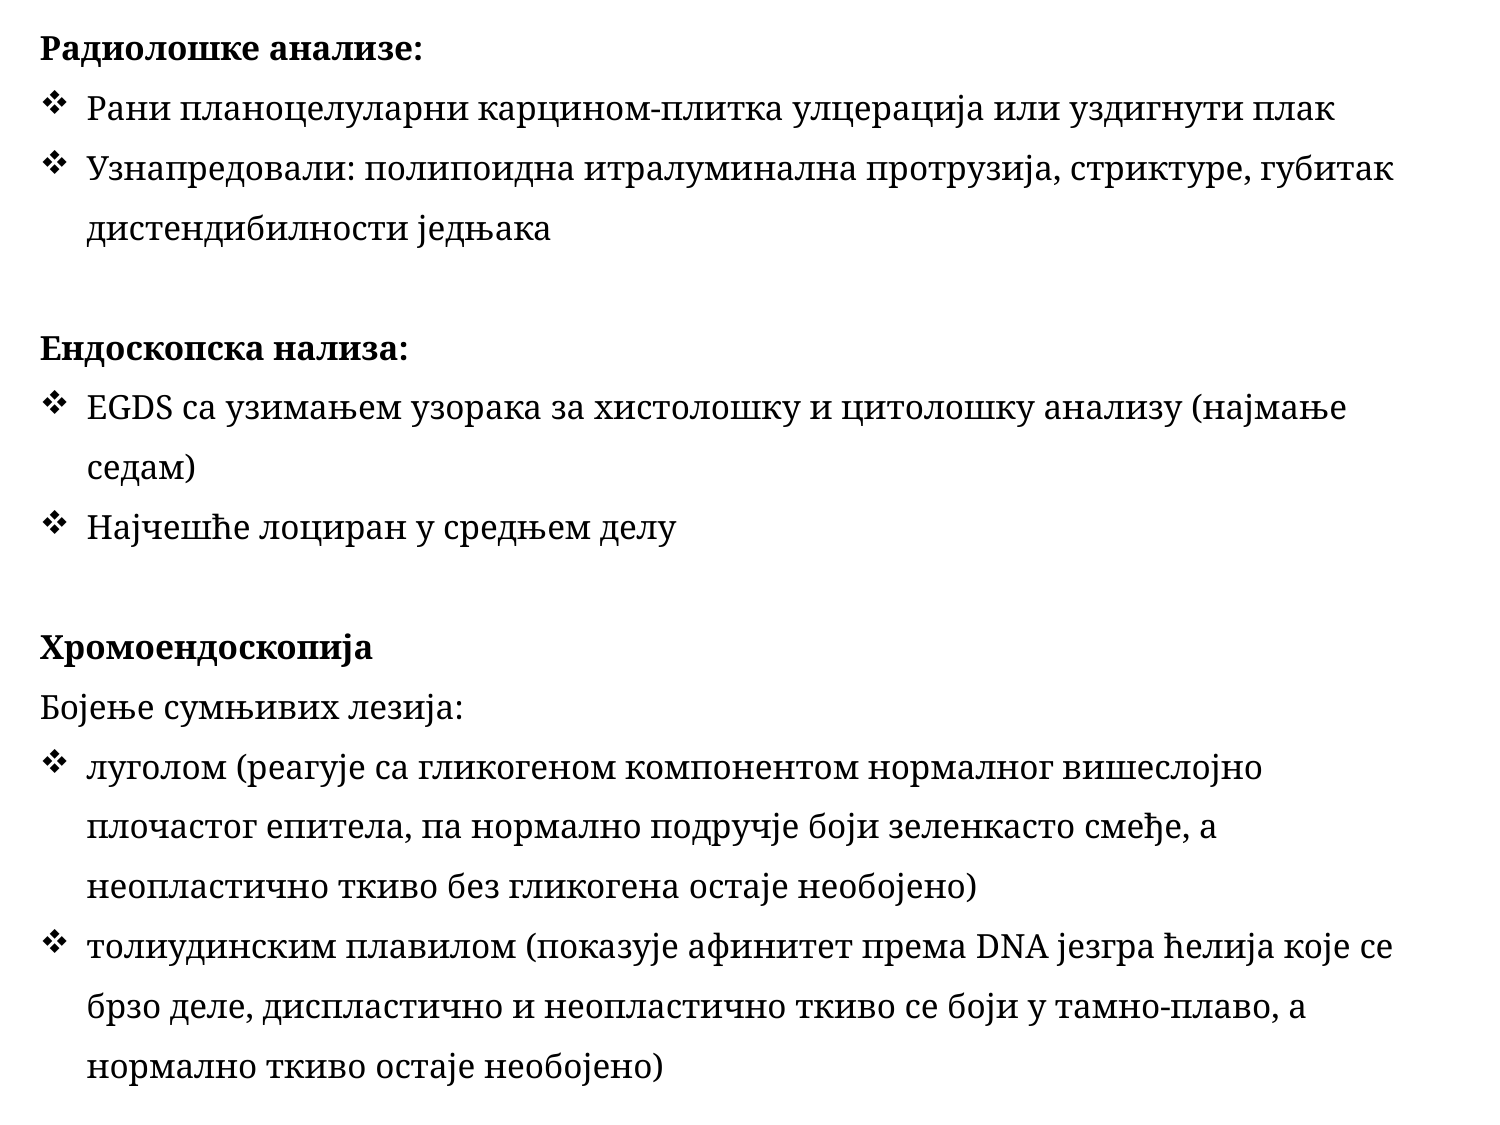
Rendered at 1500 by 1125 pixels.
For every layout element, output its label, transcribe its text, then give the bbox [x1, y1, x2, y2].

text_box Радиолошке анализе: Рани планоцелуларни карцином-плитка улцерација или уздигнути плак Узнапредовали: полипоидна итралуминална протрузија, стриктуре, губитак дистендибилности једњака Ендоскопска нализа: EGDS са узимањем узорака за хистолошку и цитолошку анализу (најмање седам) Најчешће лоциран у средњем делу Хромоендоскопија Бојење сумњивих лезија: луголом (реагује са гликогеном компонентом нормалног вишеслојно плочастог епитела, па нормално подручје боји зеленкасто смеђе, а неопластично ткиво без гликогена остаје необојено) толиудинским плавилом (показује афинитет према DNA језгра ћелија које се брзо деле, диспластично и неопластично ткиво се боји у тамно-плаво, а нормално ткиво остаје необојено) [24, 0, 1413, 1125]
